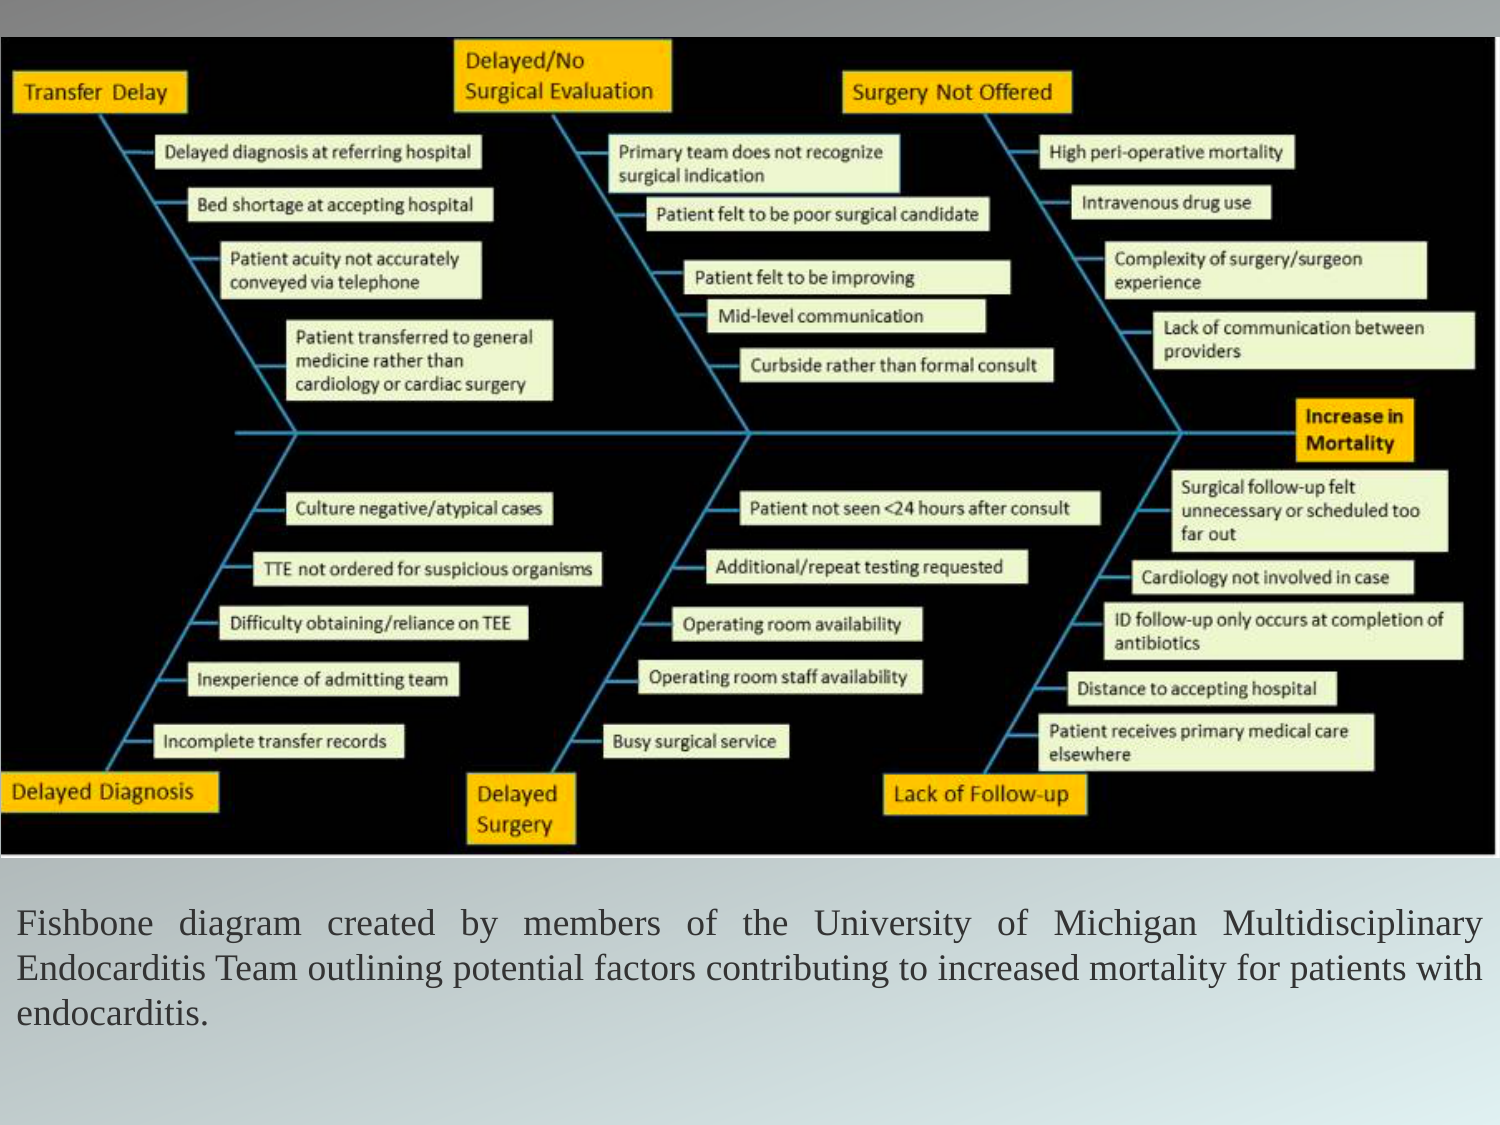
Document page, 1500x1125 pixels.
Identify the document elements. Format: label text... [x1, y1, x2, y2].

text_box Fishbone diagram created by members of the University of Michigan Multidisciplinary Endocarditis Team outlining potential factors contributing to increased mortality for patients with endocarditis. [1, 890, 1500, 1040]
picture [1, 37, 1500, 858]
